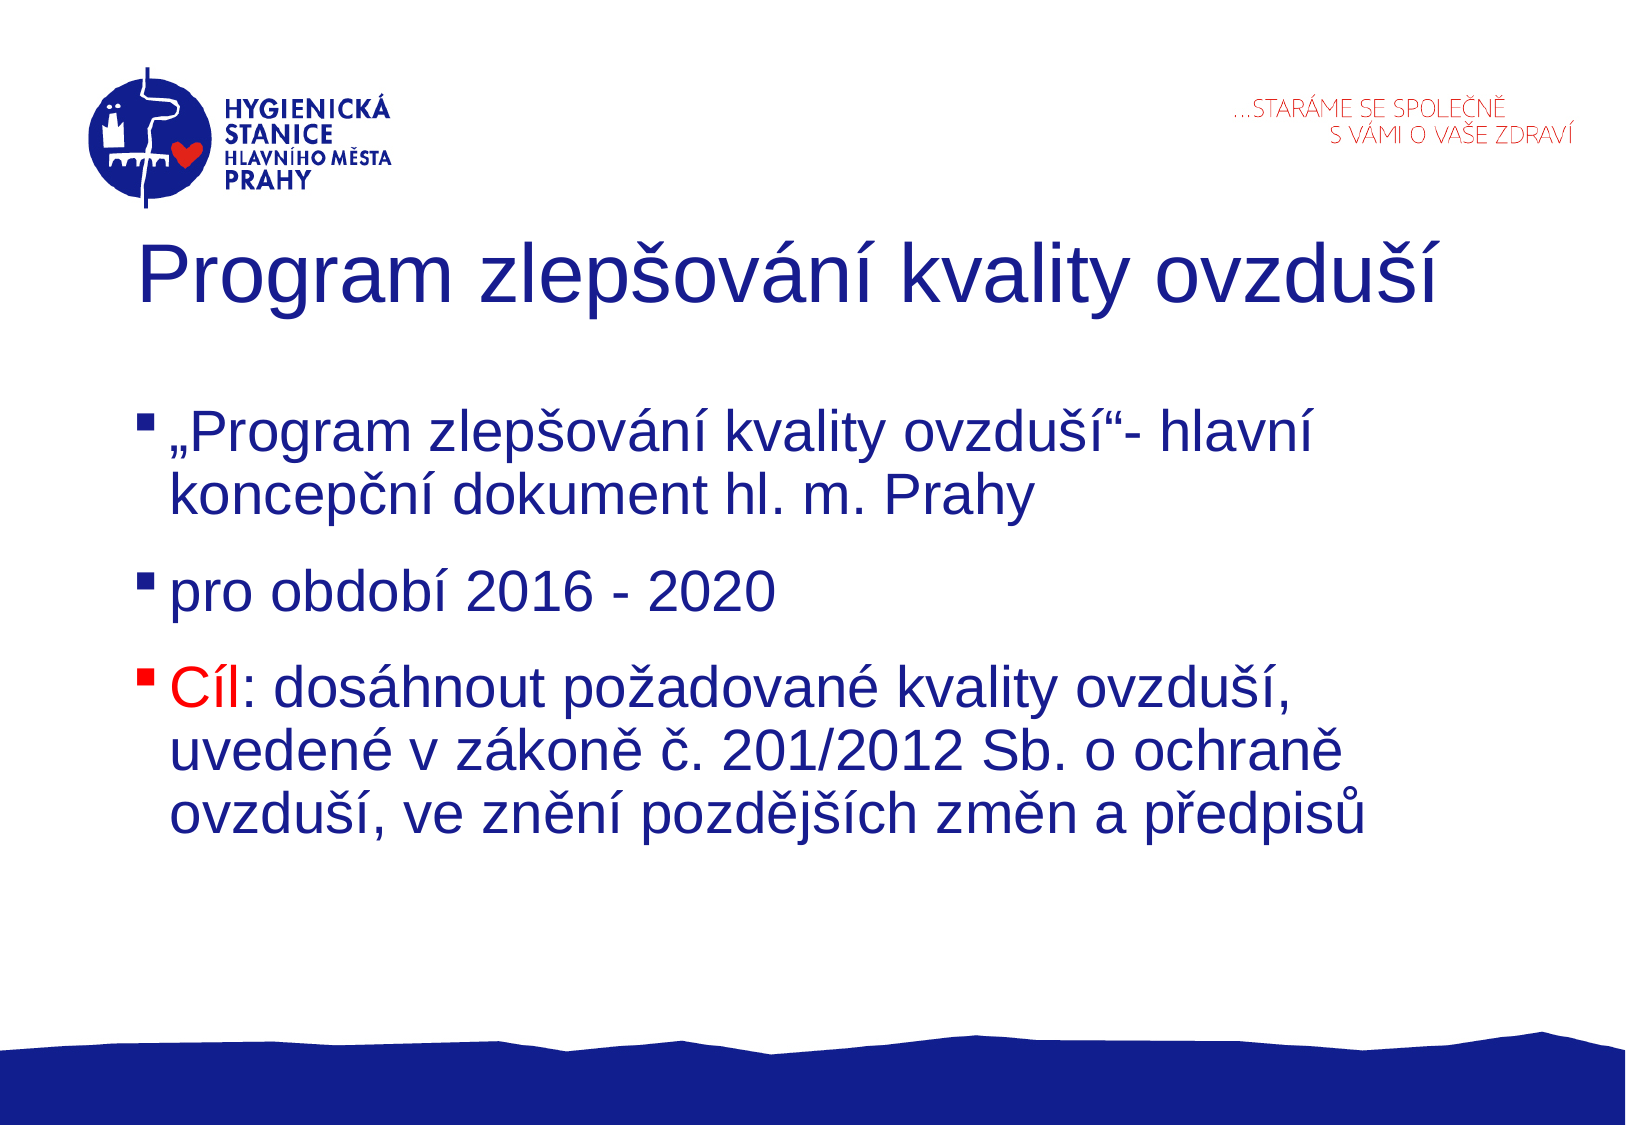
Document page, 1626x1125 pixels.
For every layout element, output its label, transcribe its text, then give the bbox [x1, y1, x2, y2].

title Program zlepšování kvality ovzduší [121, 166, 1523, 384]
list „Program zlepšování kvality ovzduší“- hlavní koncepční dokument hl. m. Prahy pro období 2016 - 2020 Cíl: dosáhnout požadované kvality ovzduší, uvedené v zákoně č. 201/2012 Sb. o ochraně ovzduší, ve znění pozdějších změn a předpisů [117, 394, 1519, 1051]
picture [0, 0, 1626, 1125]
